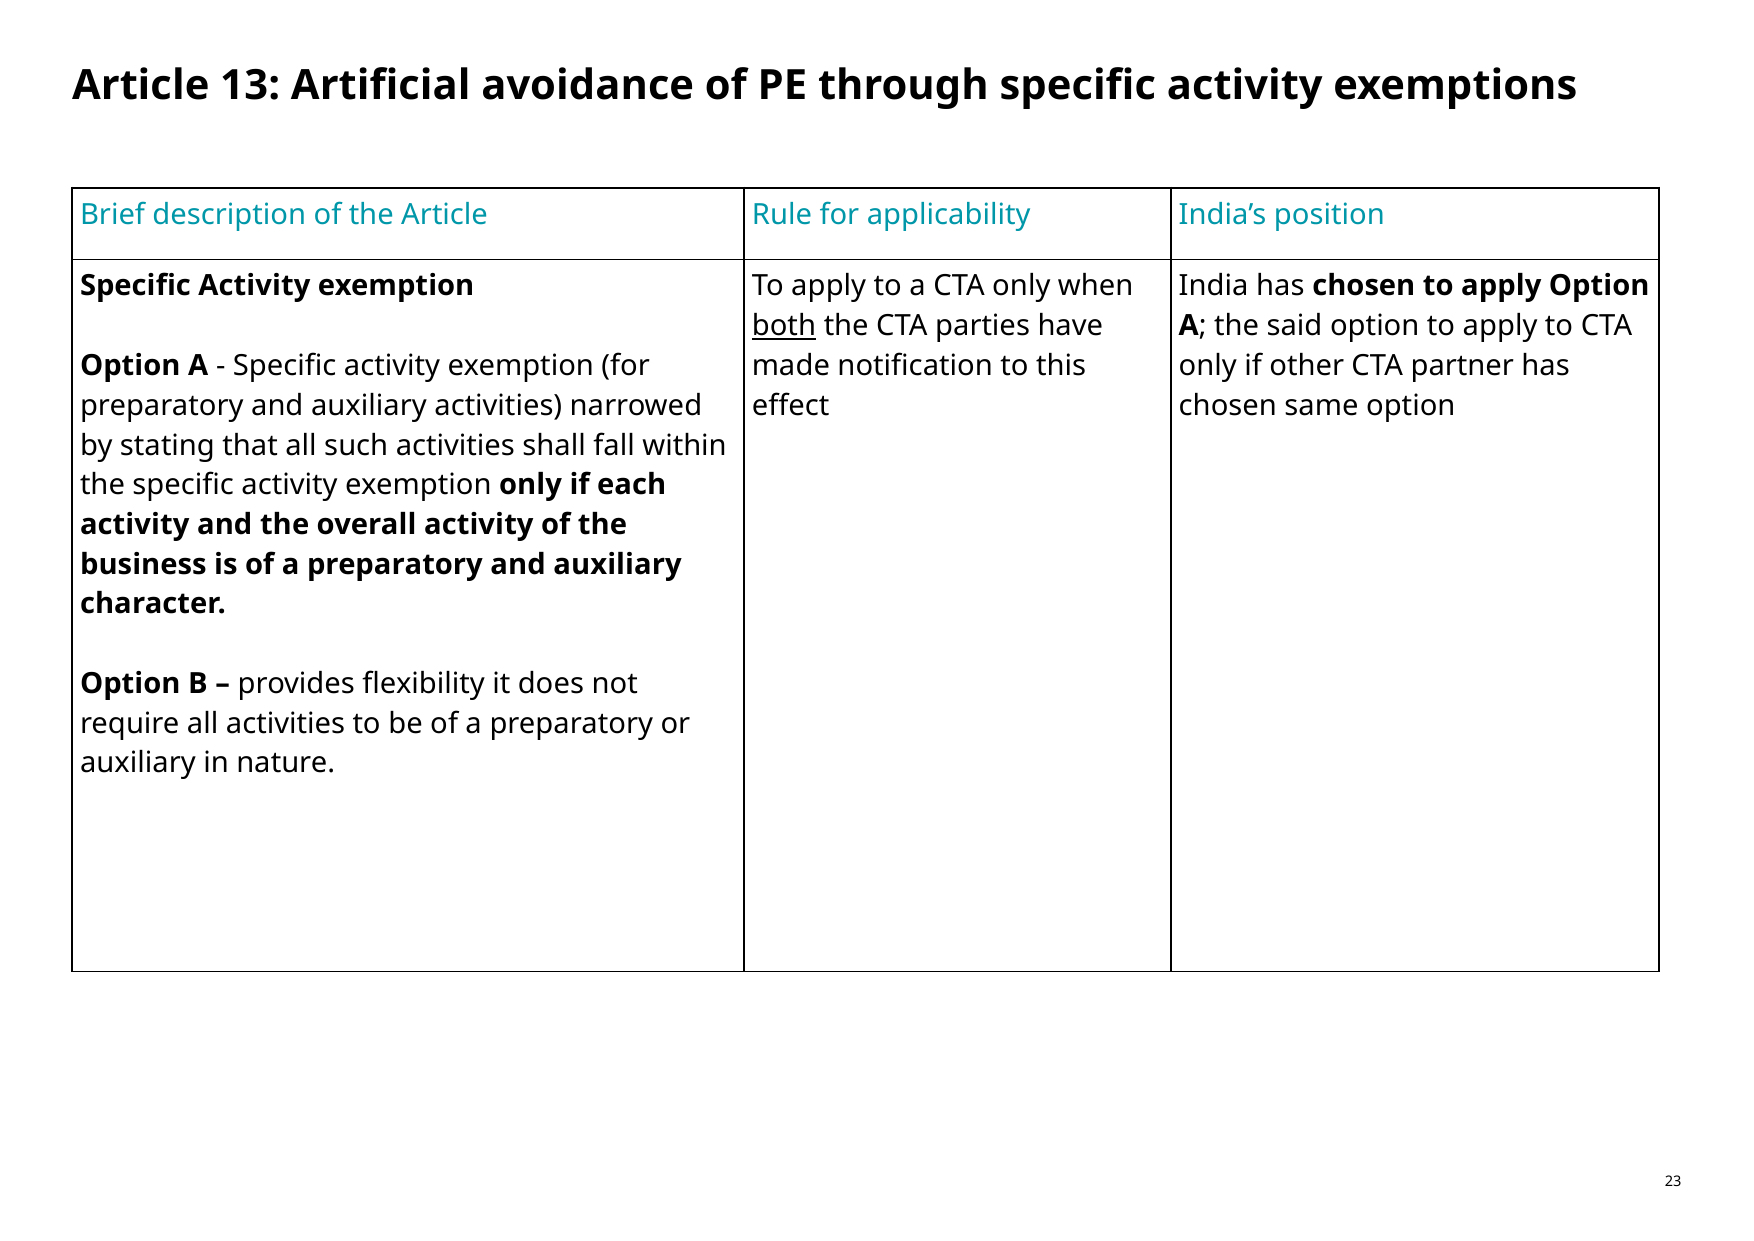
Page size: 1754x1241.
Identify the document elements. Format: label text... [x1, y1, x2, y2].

table_cell India has chosen to apply Option A; the said option to apply to CTA only if other CTA partner has chosen same option [1172, 260, 1658, 971]
table_cell Specific Activity exemption Option A - Specific activity exemption (for preparatory and auxiliary activities) narrowed by stating that all such activities shall fall within the specific activity exemption only if each activity and the overall activity of the business is of a preparatory and auxiliary character. Option B – provides flexibility it does not require all activities to be of a preparatory or auxiliary in nature. [73, 260, 743, 971]
table_header India’s position [1172, 189, 1658, 259]
title Article 13: Artificial avoidance of PE through specific activity exemptions [72, 57, 1678, 118]
table_header Brief description of the Article [73, 189, 743, 259]
table_header Rule for applicability [745, 189, 1170, 259]
table_cell To apply to a CTA only when both the CTA parties have made notification to this effect [745, 260, 1170, 971]
